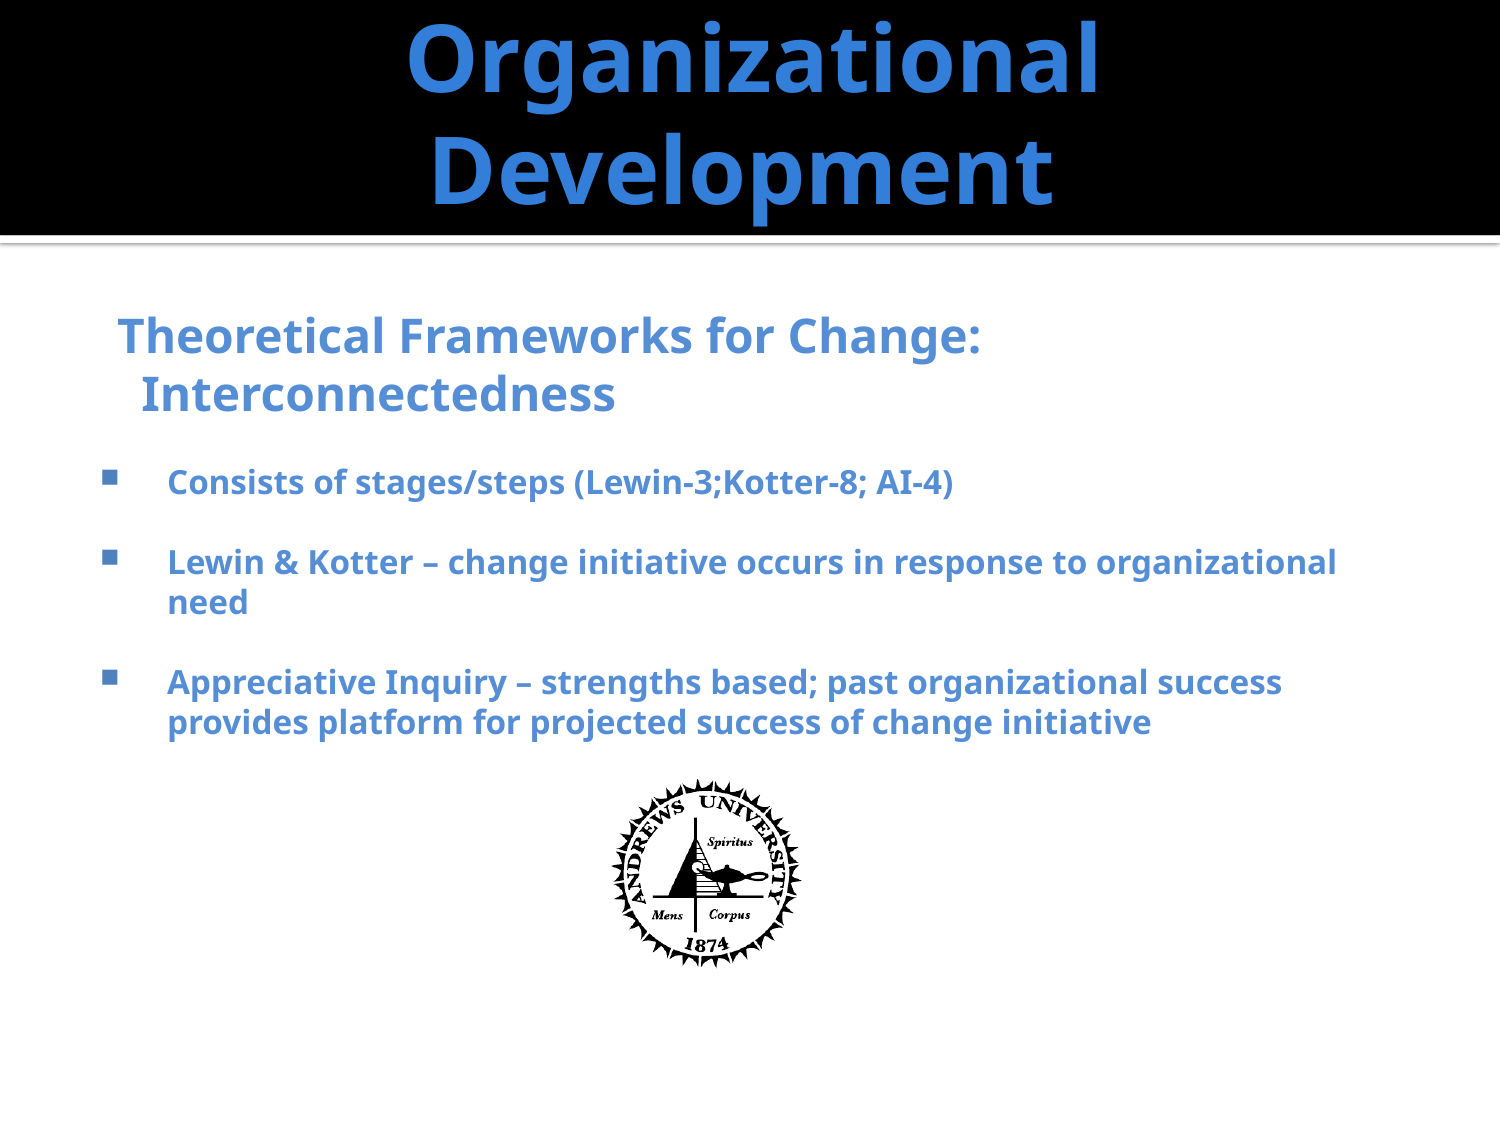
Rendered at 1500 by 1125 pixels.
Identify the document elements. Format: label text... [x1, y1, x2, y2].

picture [599, 774, 810, 975]
list Theoretical Frameworks for Change: Interconnectedness Consists of stages/steps (Lewin-3;Kotter-8; AI-4) Lewin & Kotter – change initiative occurs in response to organizational need Appreciative Inquiry – strengths based; past organizational success provides platform for projected success of change initiative [74, 290, 1426, 1051]
title Organizational Development [75, 25, 1425, 231]
